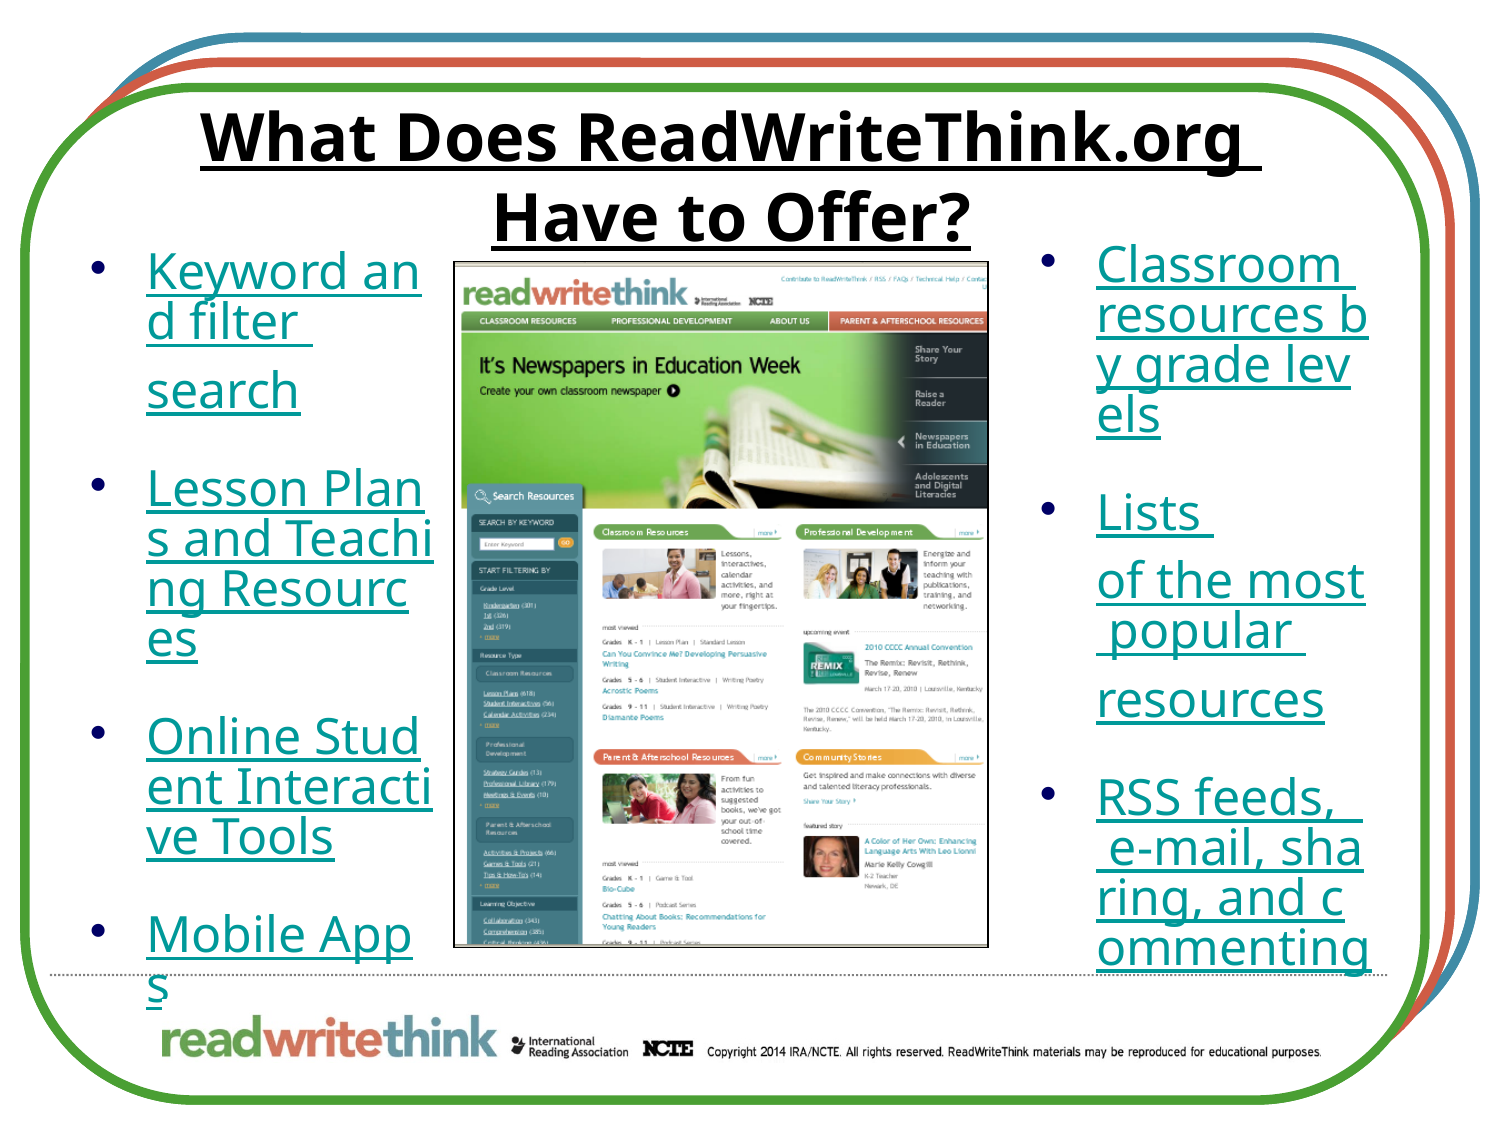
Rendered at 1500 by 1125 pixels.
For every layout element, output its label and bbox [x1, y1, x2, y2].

picture [162, 999, 1322, 1063]
text_box [24, 37, 1476, 1101]
picture [454, 262, 988, 948]
